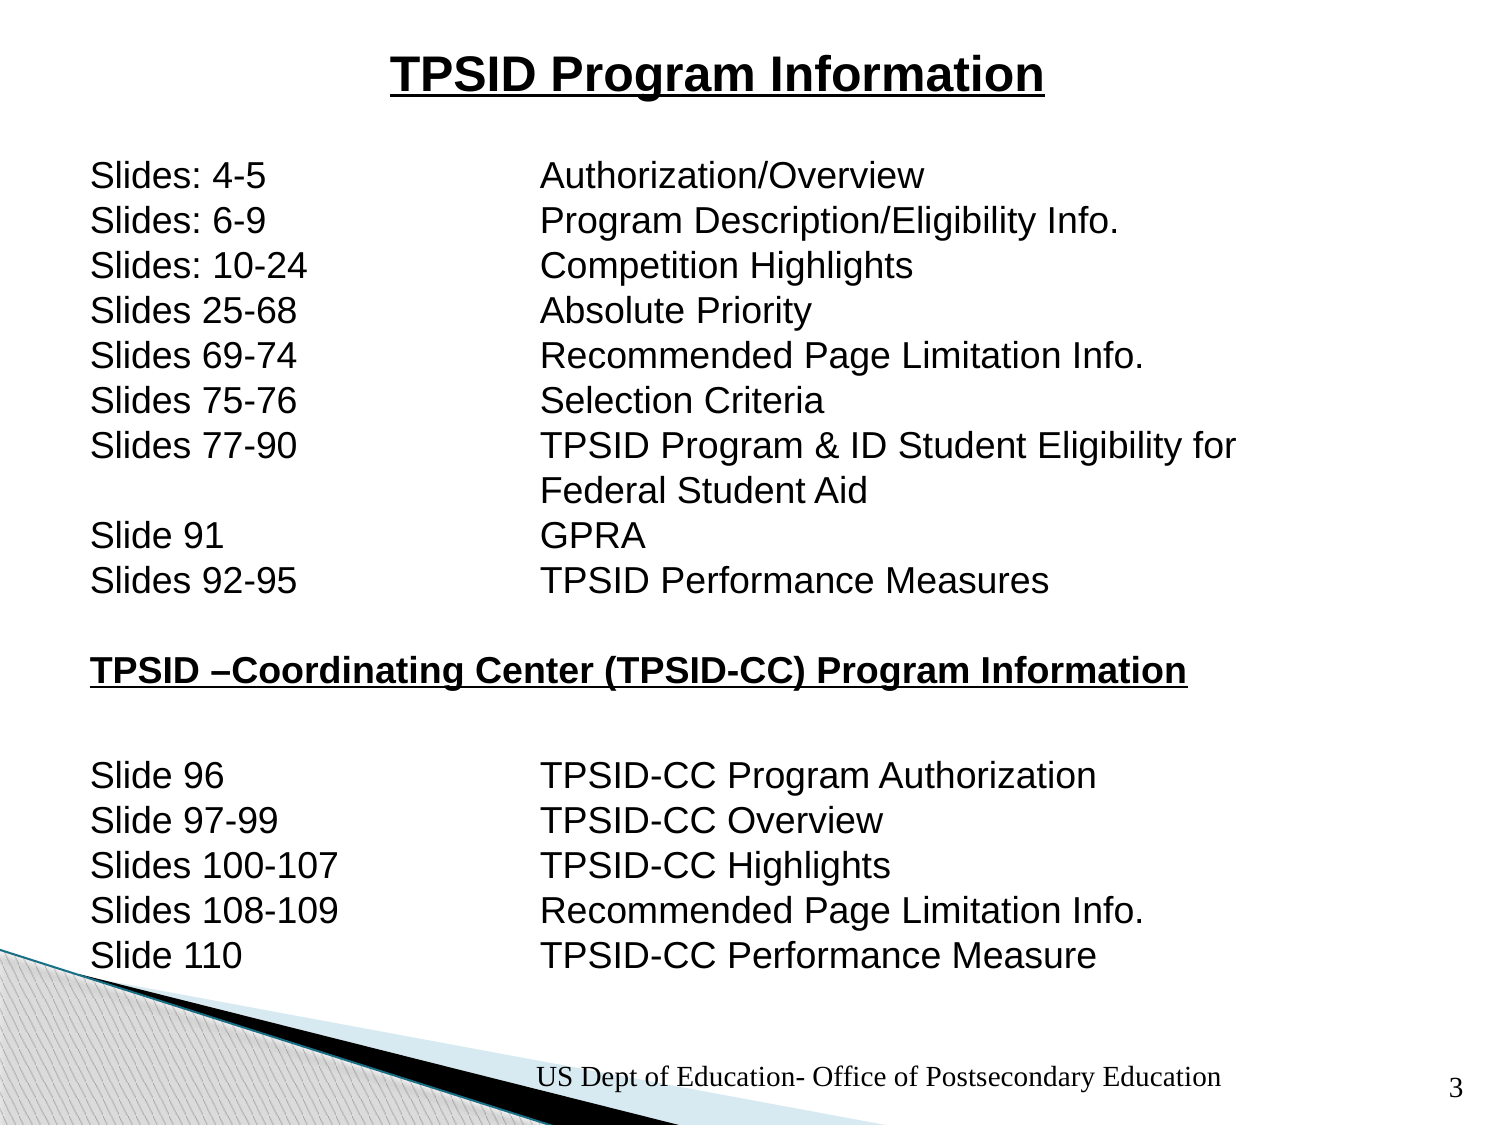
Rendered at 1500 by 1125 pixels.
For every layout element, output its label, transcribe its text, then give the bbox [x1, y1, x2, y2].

title TPSID Program Information Slides: 4-5 Authorization/Overview Slides: 6-9 Program Description/Eligibility Info. Slides: 10-24 Competition Highlights Slides 25-68 Absolute Priority Slides 69-74 Recommended Page Limitation Info. Slides 75-76 Selection Criteria Slides 77-90 TPSID Program & ID Student Eligibility for Federal Student Aid Slide 91 GPRA Slides 92-95 TPSID Performance Measures TPSID –Coordinating Center (TPSID-CC) Program Information Slide 96 TPSID-CC Program Authorization Slide 97-99 TPSID-CC Overview Slides 100-107 TPSID-CC Highlights Slides 108-109 Recommended Page Limitation Info. Slide 110 TPSID-CC Performance Measure [75, 212, 1488, 550]
footer US Dept of Education- Office of Postsecondary Education [324, 1025, 1238, 1100]
slide_number 3 [1418, 1051, 1479, 1112]
